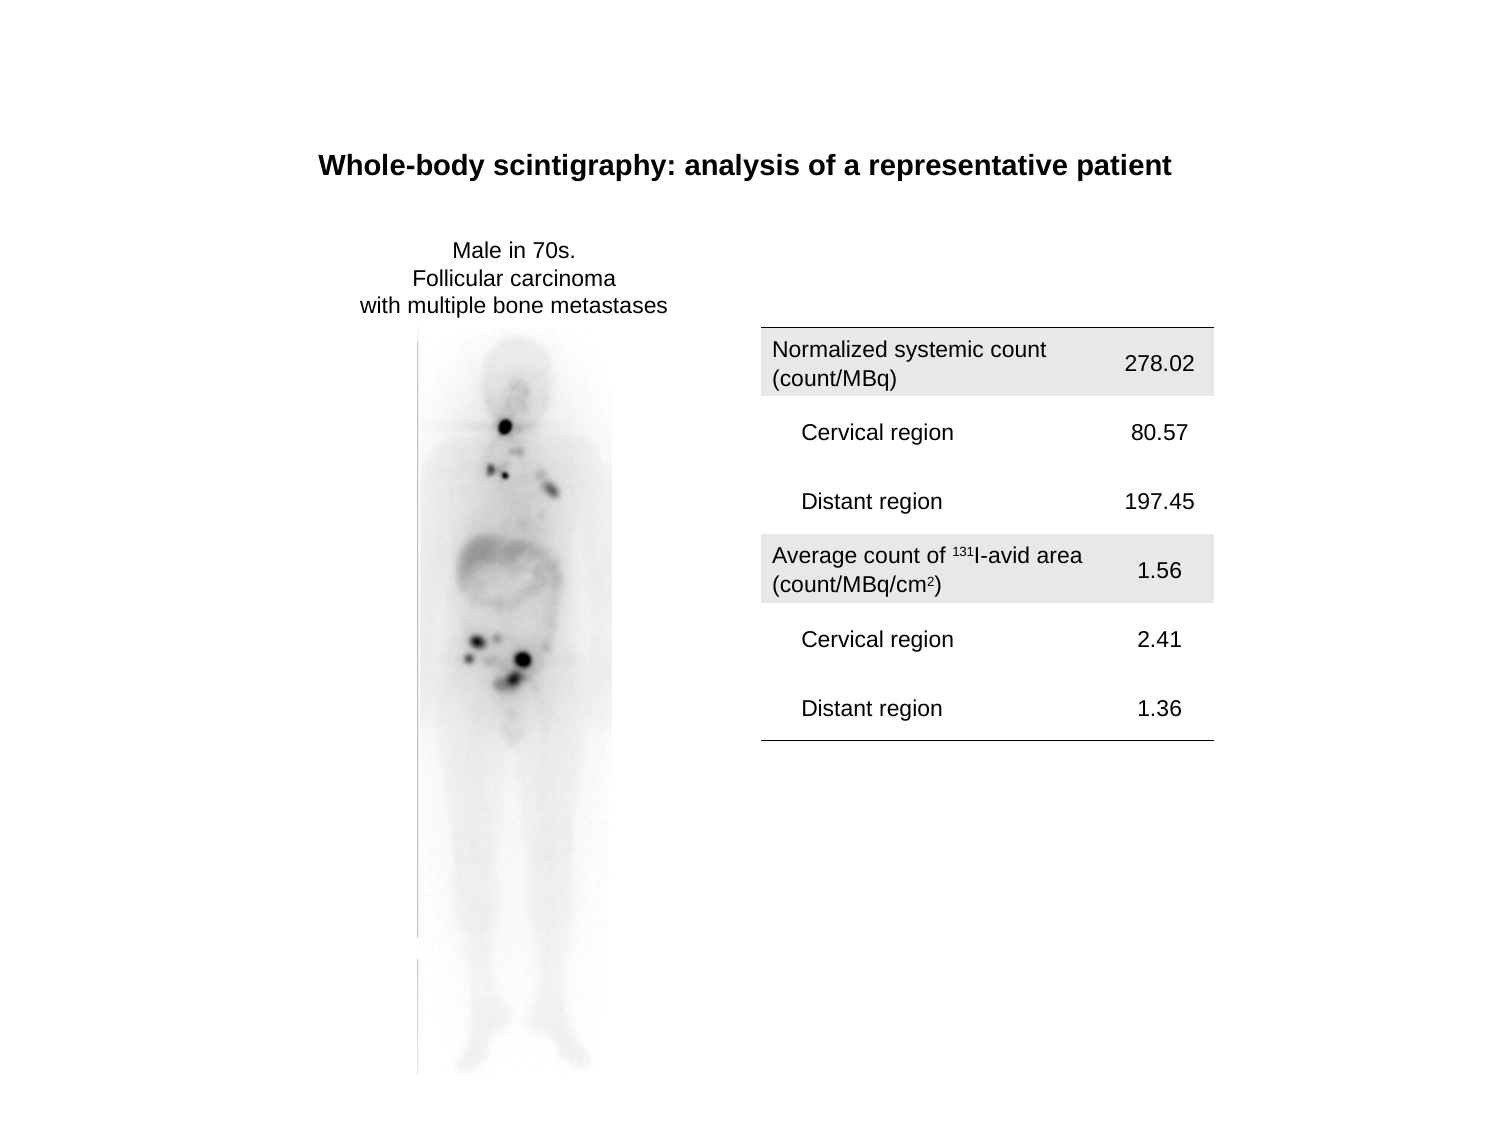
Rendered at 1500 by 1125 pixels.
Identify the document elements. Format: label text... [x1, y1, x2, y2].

table_cell 1.56 [1105, 534, 1214, 603]
table_cell Distant region [761, 672, 1105, 740]
table_header 278.02 [1105, 328, 1214, 396]
table_cell Cervical region [761, 603, 1105, 672]
table_cell 2.41 [1105, 603, 1214, 672]
picture [417, 327, 612, 1076]
text_box Whole-body scintigraphy: analysis of a representative patient [303, 139, 1197, 189]
table_cell 80.57 [1105, 396, 1214, 465]
table_cell Average count of 131I-avid area (count/MBq/cm2) [761, 534, 1105, 603]
table_cell Distant region [761, 465, 1105, 534]
table_cell Cervical region [761, 396, 1105, 465]
table_cell 197.45 [1105, 465, 1214, 534]
table_header Normalized systemic count (count/MBq) [761, 328, 1105, 396]
text_box Male in 70s. Follicular carcinoma with multiple bone metastases [306, 228, 723, 326]
table_cell 1.36 [1105, 672, 1214, 740]
